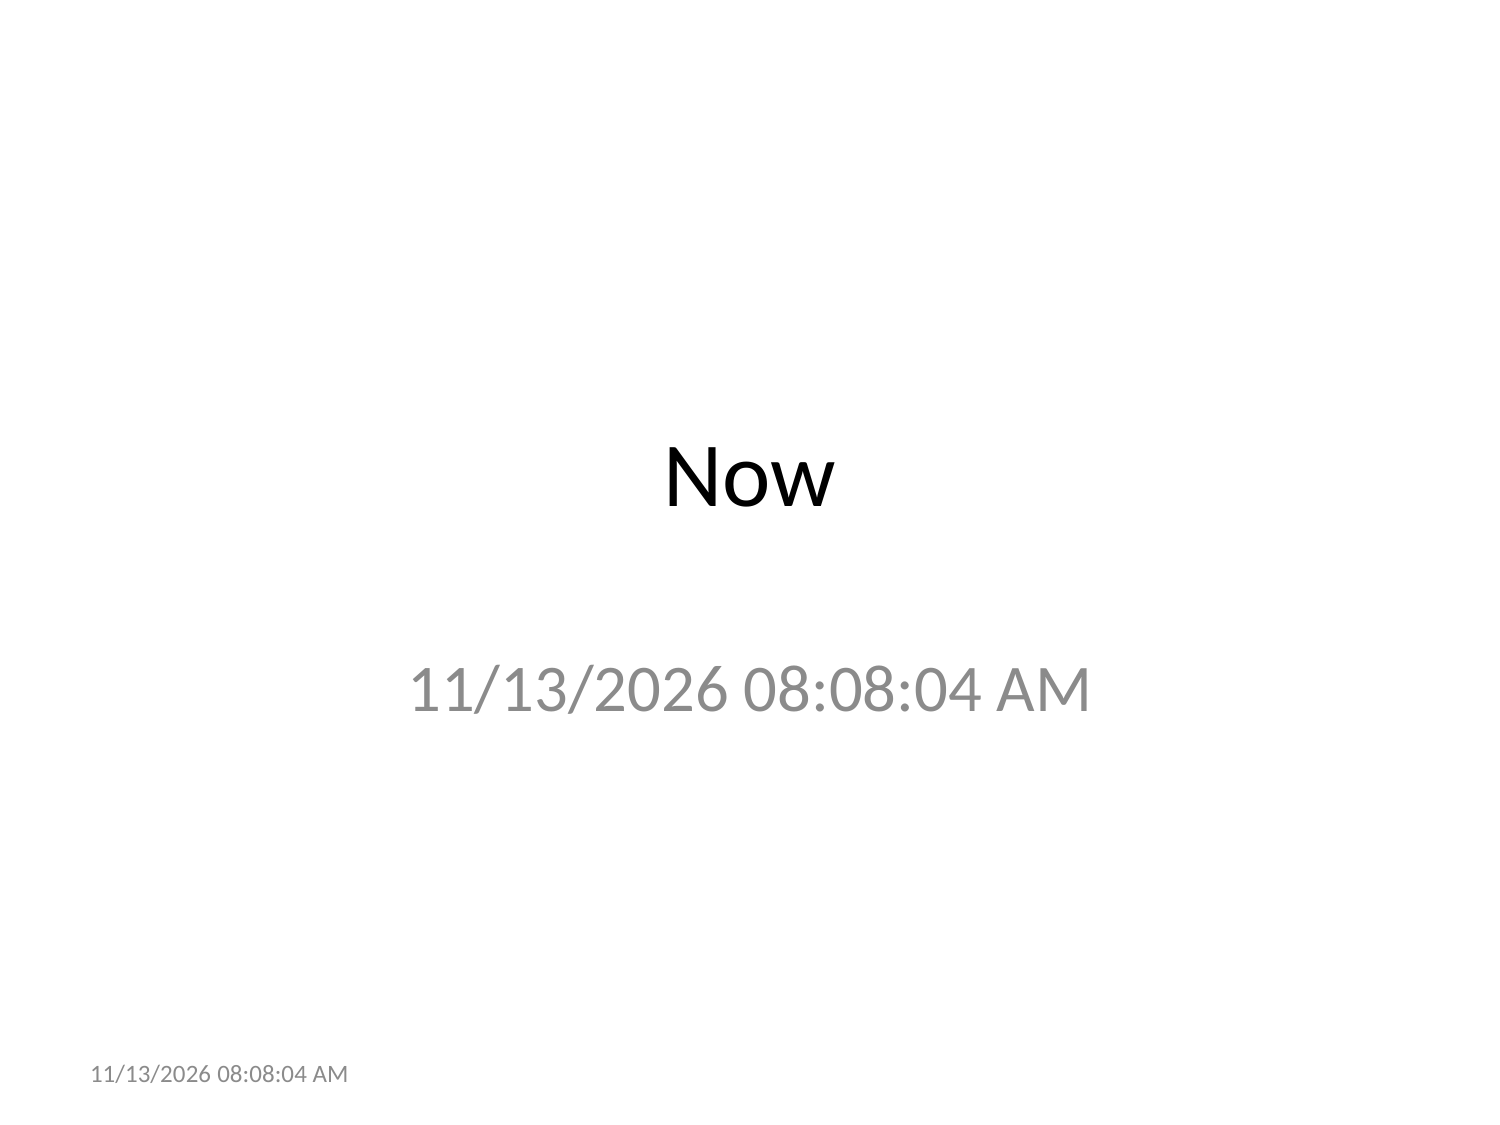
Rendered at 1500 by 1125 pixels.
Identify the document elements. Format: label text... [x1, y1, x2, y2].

subtitle 2011-12-19 10:20:04 AM [225, 637, 1275, 925]
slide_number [75, 1042, 425, 1103]
title Now [112, 349, 1388, 591]
